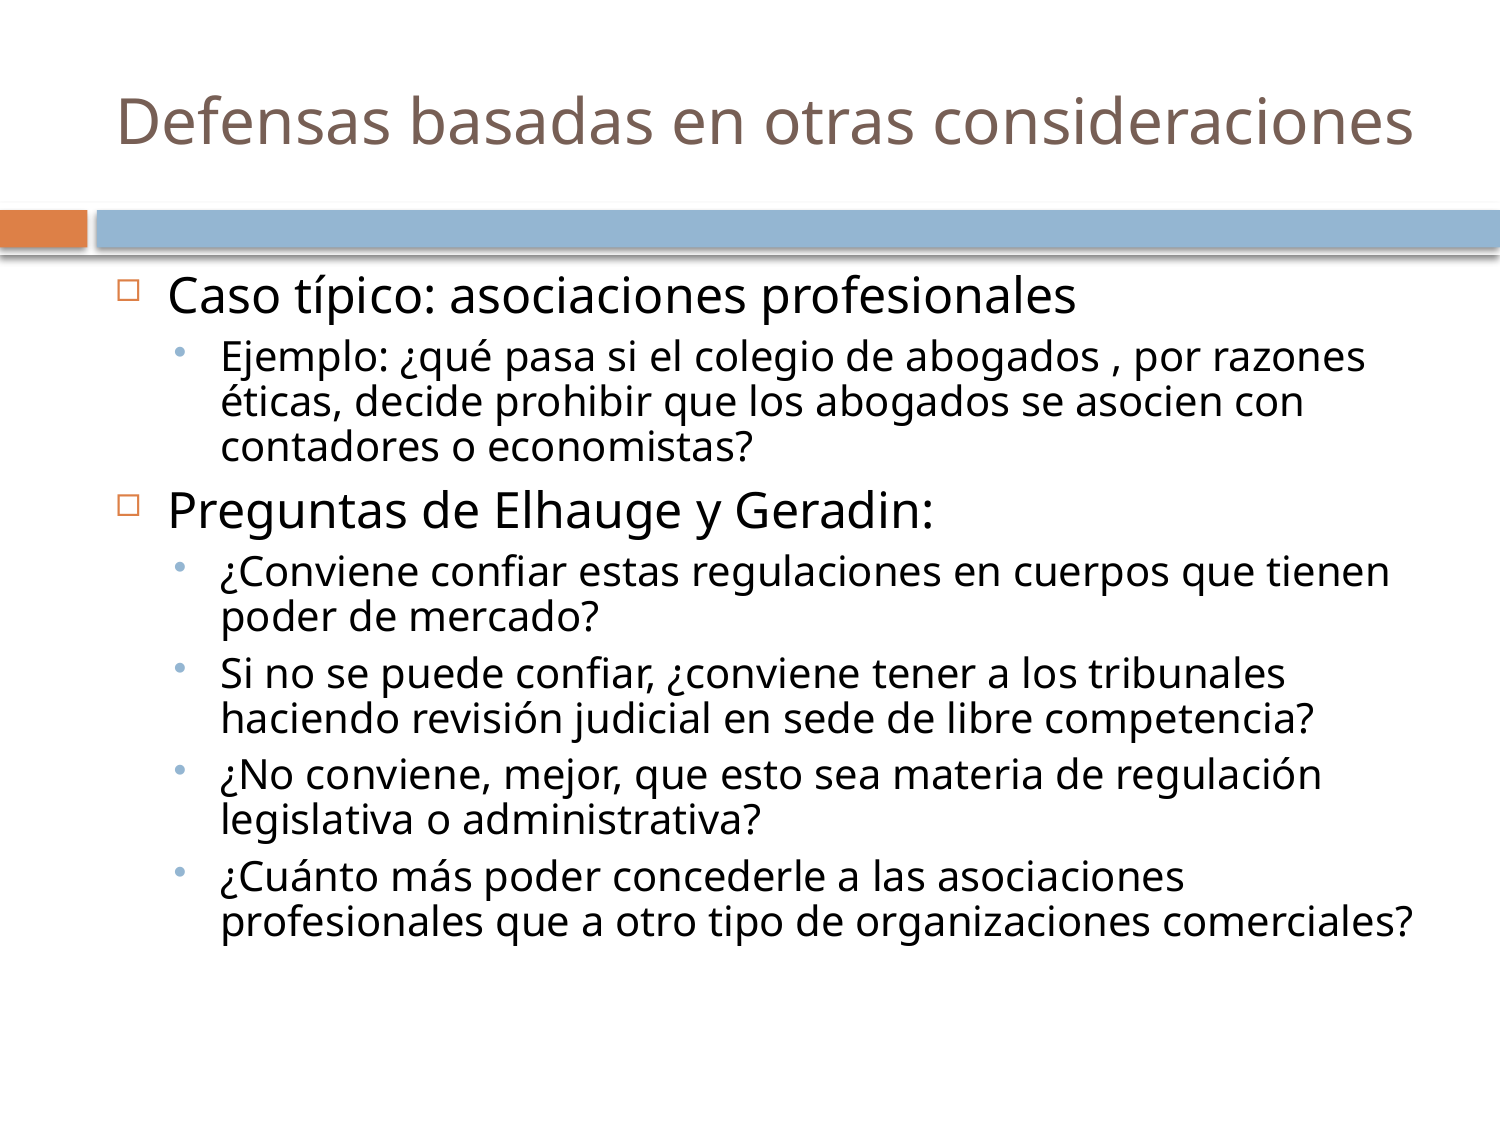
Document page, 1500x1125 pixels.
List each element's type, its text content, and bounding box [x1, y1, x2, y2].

title Defensas basadas en otras consideraciones [100, 37, 1438, 200]
list Caso típico: asociaciones profesionales Ejemplo: ¿qué pasa si el colegio de abogados , por razones éticas, decide prohibir que los abogados se asocien con contadores o economistas? Preguntas de Elhauge y Geradin: ¿Conviene confiar estas regulaciones en cuerpos que tienen poder de mercado? Si no se puede confiar, ¿conviene tener a los tribunales haciendo revisión judicial en sede de libre competencia? ¿No conviene, mejor, que esto sea materia de regulación legislativa o administrativa? ¿Cuánto más poder concederle a las asociaciones profesionales que a otro tipo de organizaciones comerciales? [100, 262, 1438, 1000]
